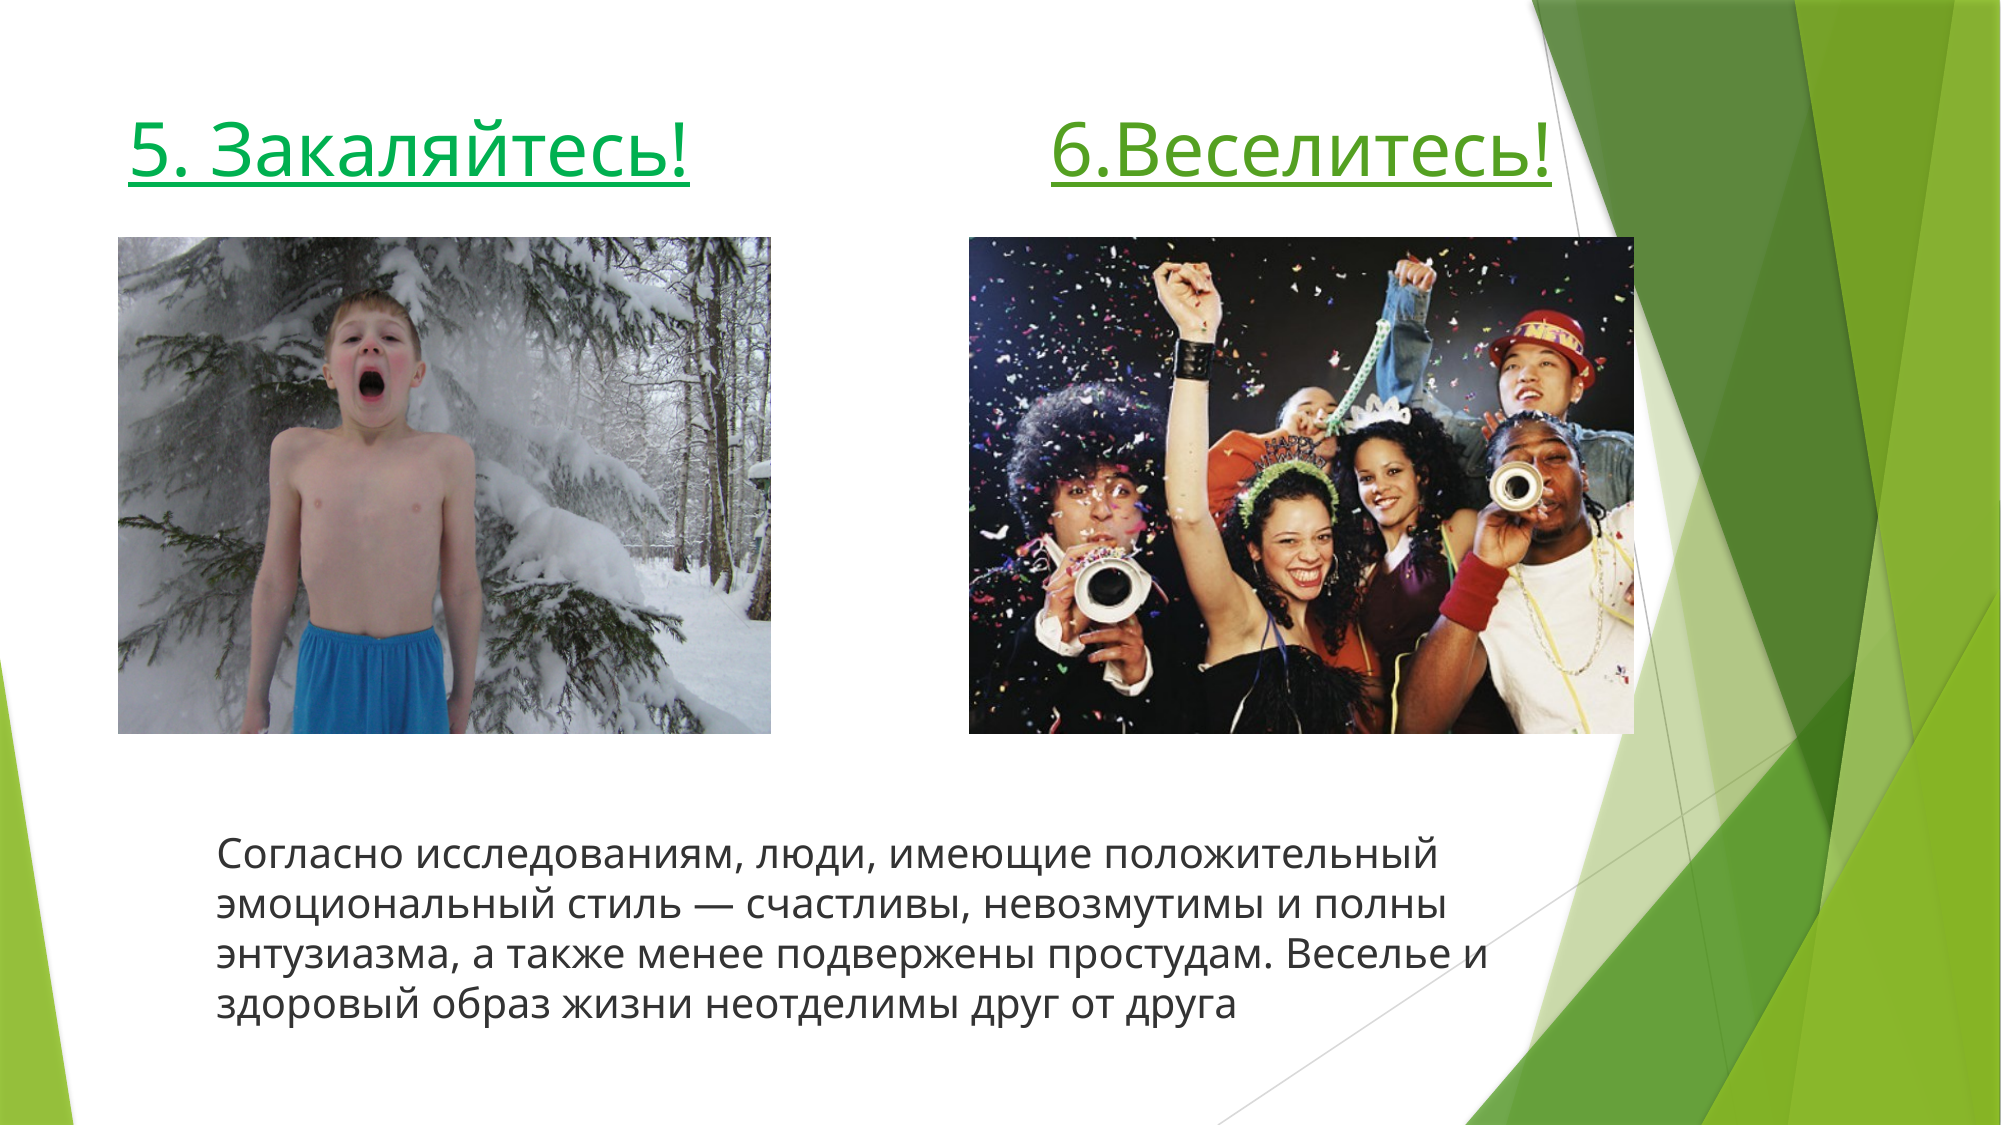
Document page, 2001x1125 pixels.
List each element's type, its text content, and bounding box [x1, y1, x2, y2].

text_box 5. Закаляйтесь! [113, 93, 1114, 379]
text_box Согласно исследованиям, люди, имеющие положительный эмоциональный стиль — счастливы, невозмутимы и полны энтузиазма, а также менее подвержены простудам. Веселье и здоровый образ жизни неотделимы друг от друга [201, 818, 1653, 1124]
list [117, 237, 771, 735]
picture [969, 237, 1634, 735]
text_box 6.Веселитесь! [1035, 93, 1568, 199]
